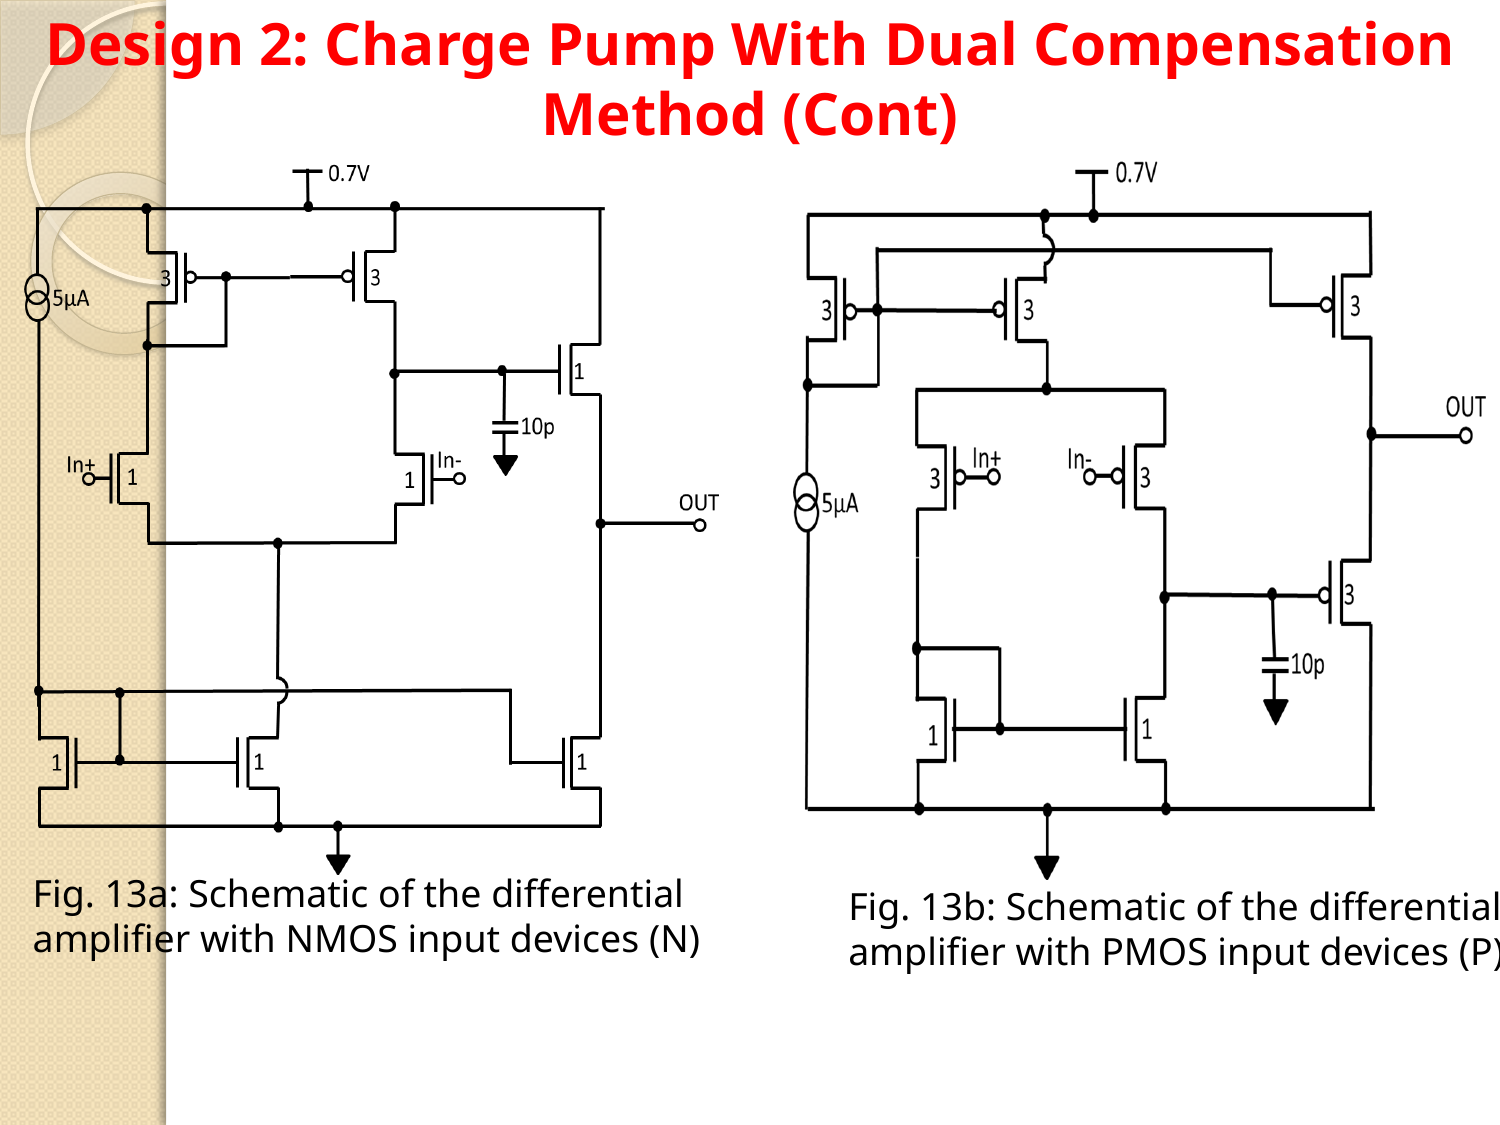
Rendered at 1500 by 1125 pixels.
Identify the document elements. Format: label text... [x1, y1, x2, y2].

title Design 2: Charge Pump With Dual Compensation Method (Cont) [0, 4, 1500, 150]
text_box Fig. 13a: Schematic of the differential amplifier with NMOS input devices (N) [0, 862, 750, 963]
picture [24, 149, 733, 876]
text_box Fig. 13b: Schematic of the differential amplifier with PMOS input devices (P) [815, 890, 1500, 975]
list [793, 141, 1500, 880]
